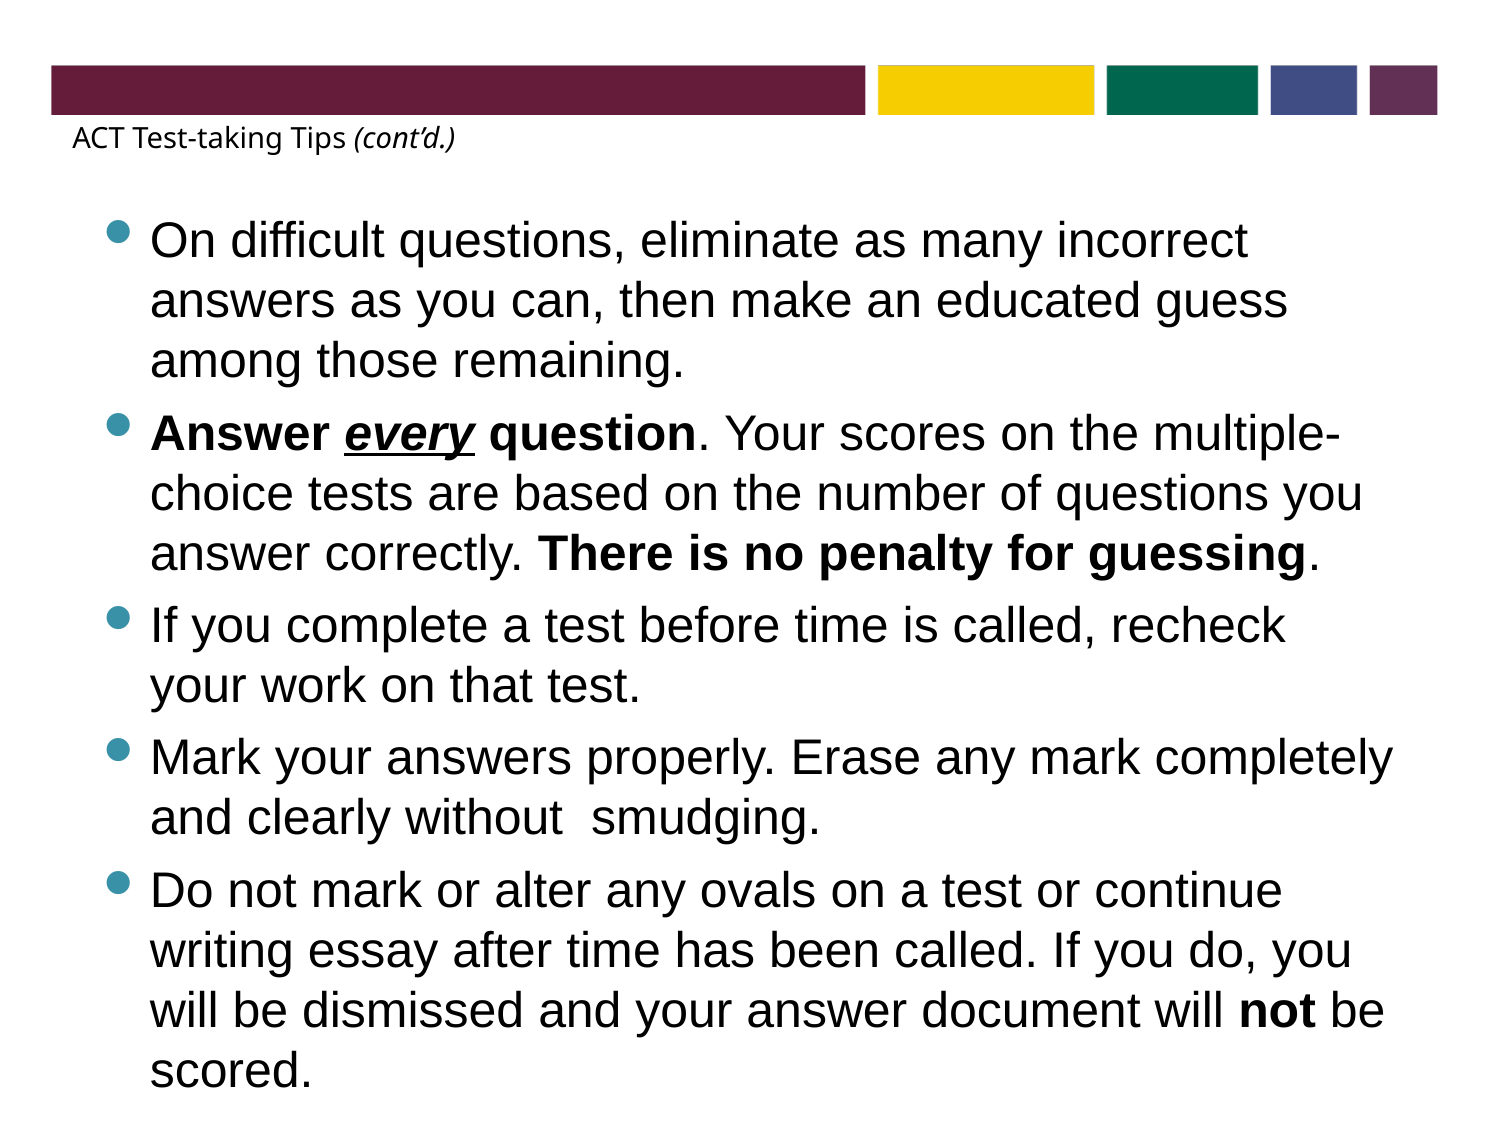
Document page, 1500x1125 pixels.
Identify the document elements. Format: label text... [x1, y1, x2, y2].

list On difficult questions, eliminate as many incorrect answers as you can, then make an educated guess among those remaining. Answer every question. Your scores on the multiple-choice tests are based on the number of questions you answer correctly. There is no penalty for guessing. If you complete a test before time is called, recheck your work on that test. Mark your answers properly. Erase any mark completely and clearly without smudging. Do not mark or alter any ovals on a test or continue writing essay after time has been called. If you do, you will be dismissed and your answer document will not be scored. [75, 200, 1413, 1075]
picture [37, 49, 1438, 116]
list ACT Test-taking Tips (cont’d.) [50, 128, 675, 175]
